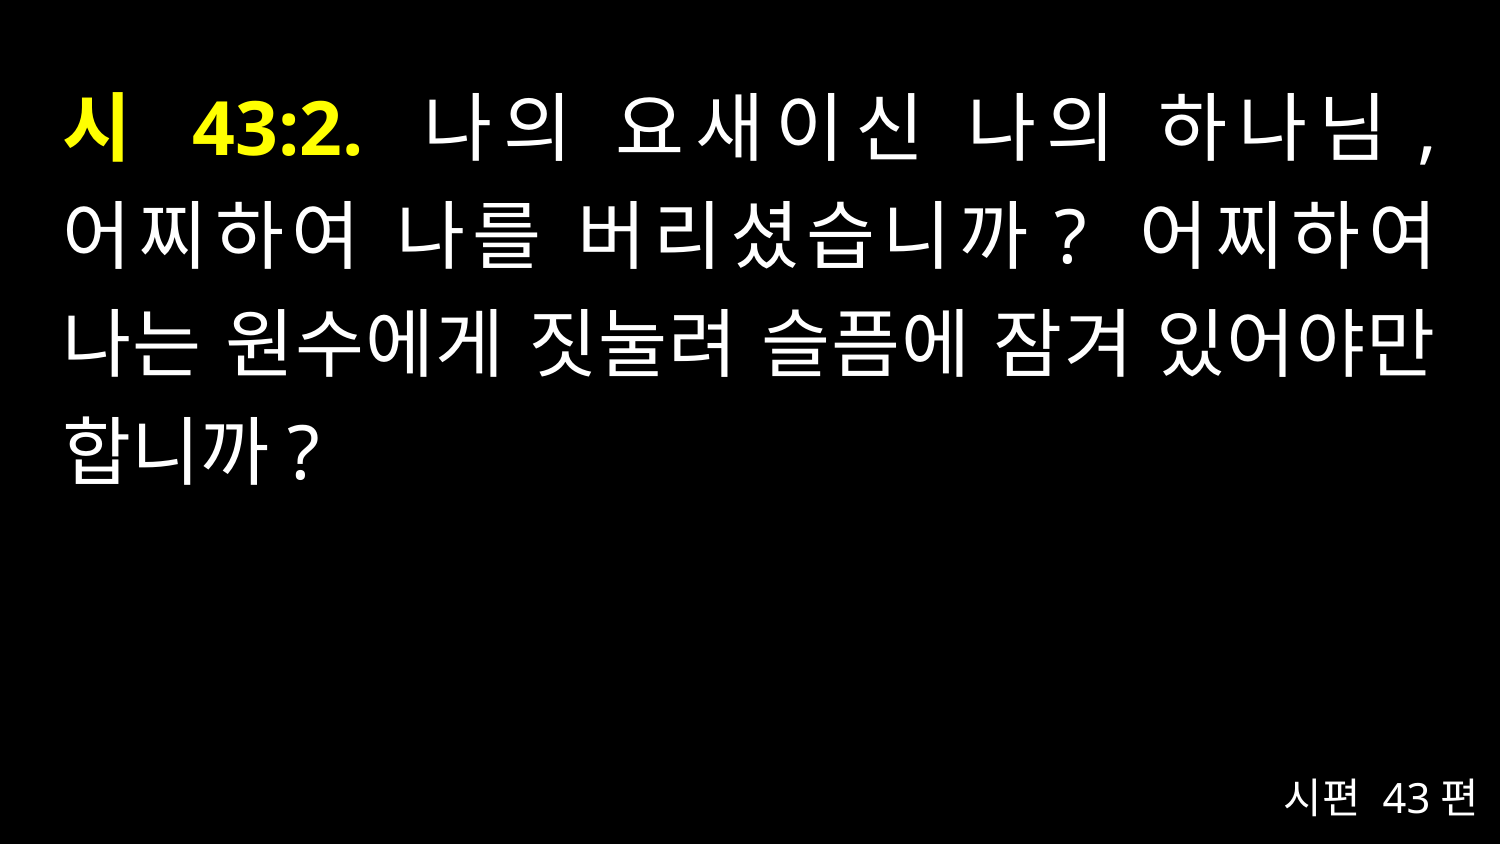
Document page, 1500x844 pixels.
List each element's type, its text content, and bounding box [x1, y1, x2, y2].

subtitle 시편 43편 [916, 770, 1500, 844]
title 시 43:2. 나의 요새이신 나의 하나님, 어찌하여 나를 버리셨습니까? 어찌하여 나는 원수에게 짓눌려 슬픔에 잠겨 있어야만 합니까? [0, 0, 1500, 844]
